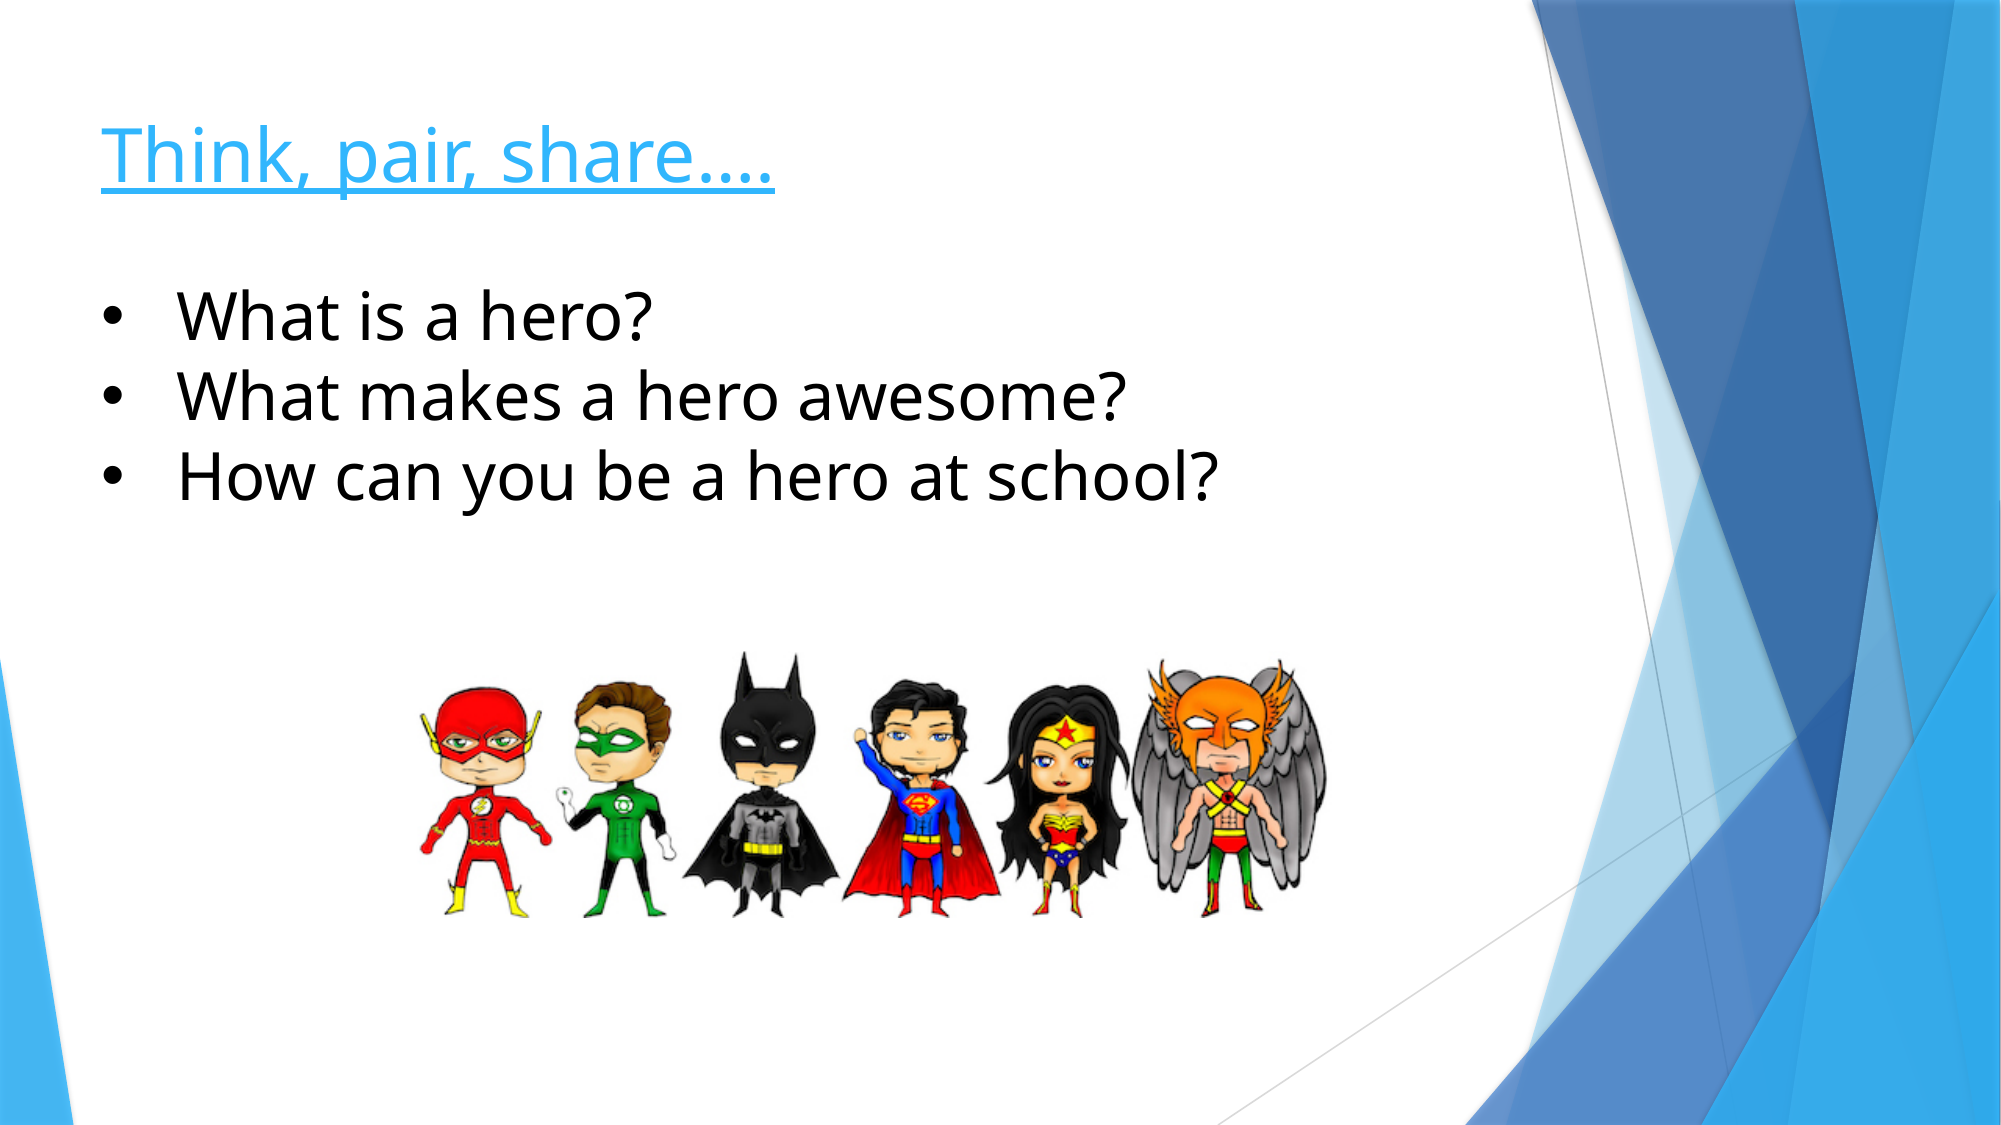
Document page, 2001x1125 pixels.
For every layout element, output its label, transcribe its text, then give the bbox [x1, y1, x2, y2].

picture [405, 651, 1345, 918]
title Think, pair, share…. [86, 99, 1497, 267]
text_box What is a hero? What makes a hero awesome? How can you be a hero at school? [86, 266, 1417, 522]
